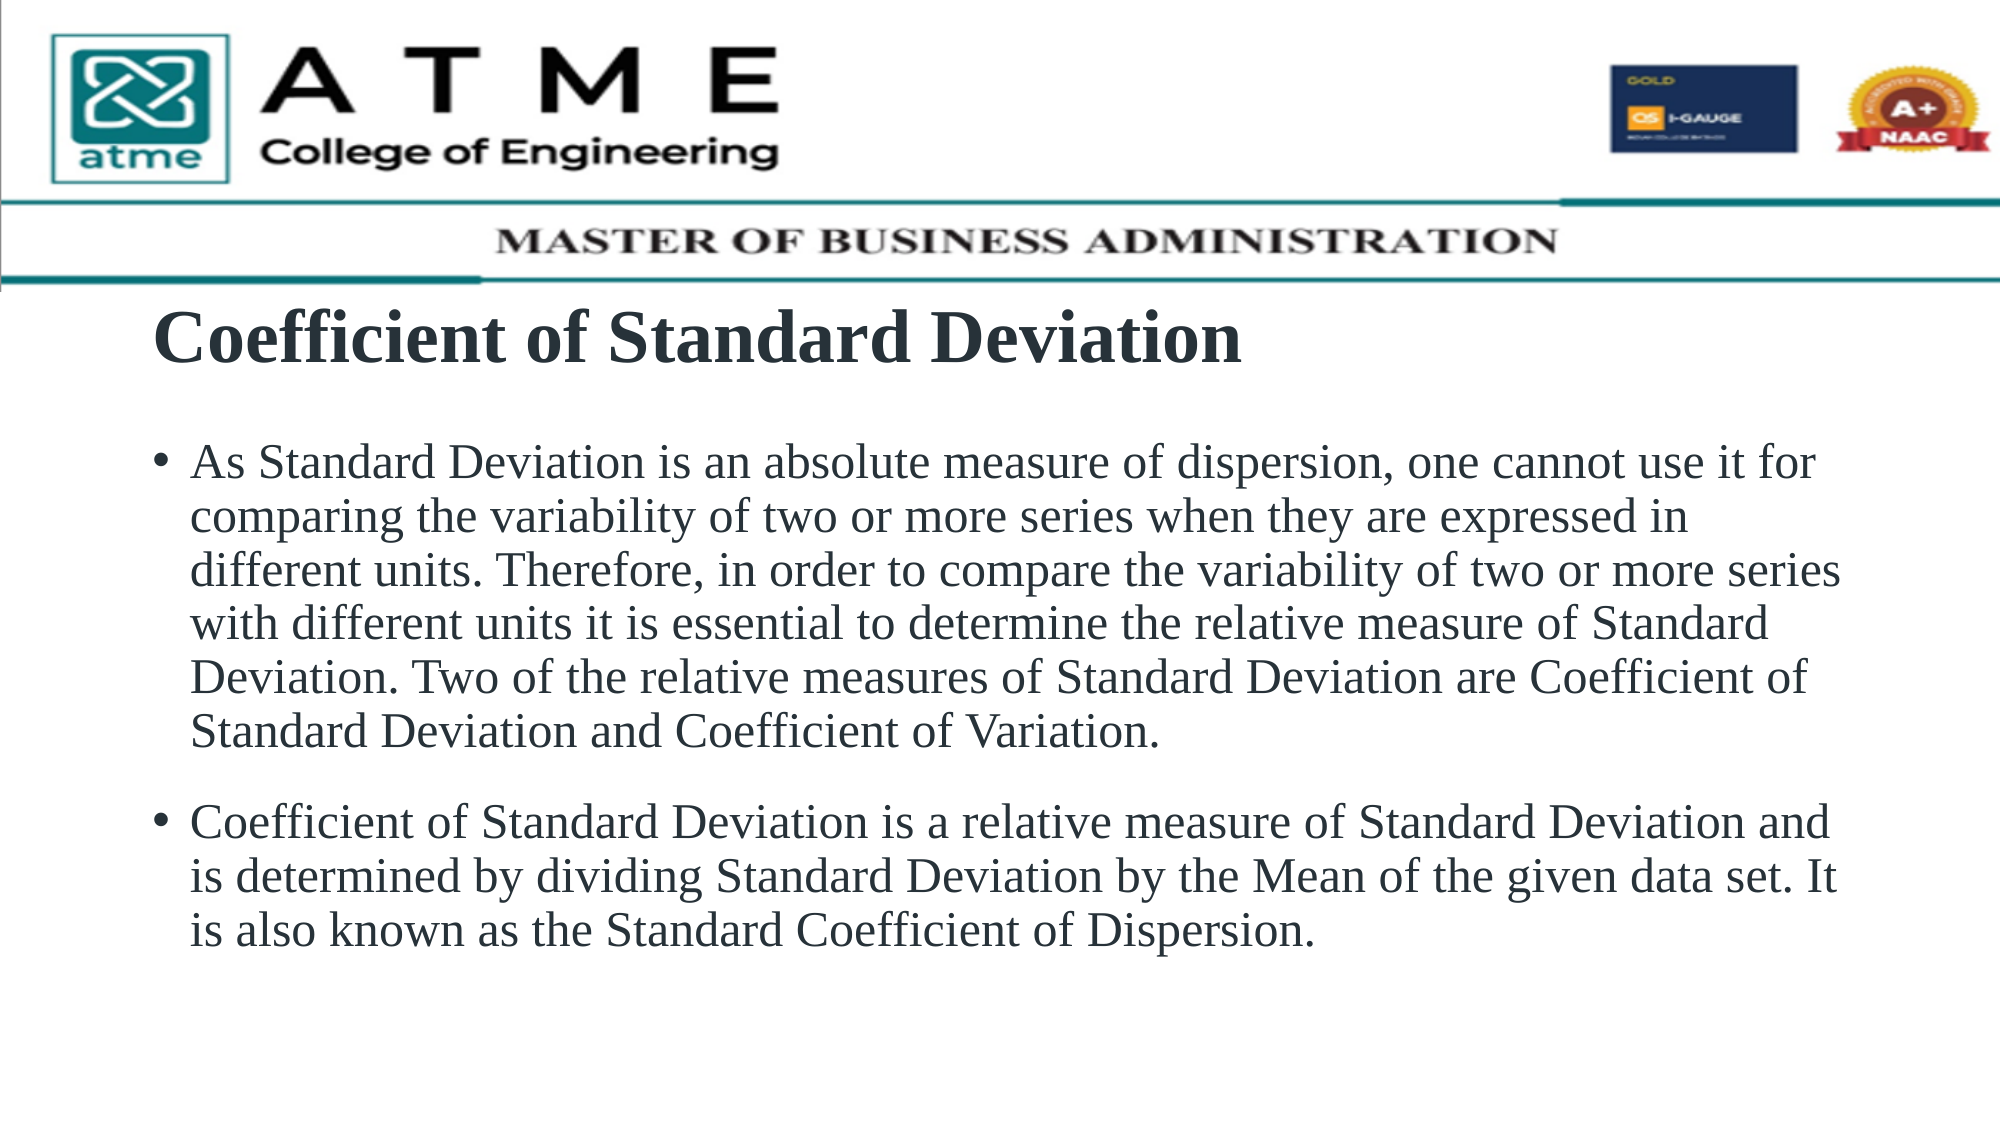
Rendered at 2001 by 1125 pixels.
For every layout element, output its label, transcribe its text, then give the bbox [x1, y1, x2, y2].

picture [0, 0, 2000, 292]
title Coefficient of Standard Deviation [137, 288, 1788, 427]
list As Standard Deviation is an absolute measure of dispersion, one cannot use it for comparing the variability of two or more series when they are expressed in different units. Therefore, in order to compare the variability of two or more series with different units it is essential to determine the relative measure of Standard Deviation. Two of the relative measures of Standard Deviation are Coefficient of Standard Deviation and Coefficient of Variation. Coefficient of Standard Deviation is a relative measure of Standard Deviation and is determined by dividing Standard Deviation by the Mean of the given data set. It is also known as the Standard Coefficient of Dispersion. [137, 427, 1863, 1014]
